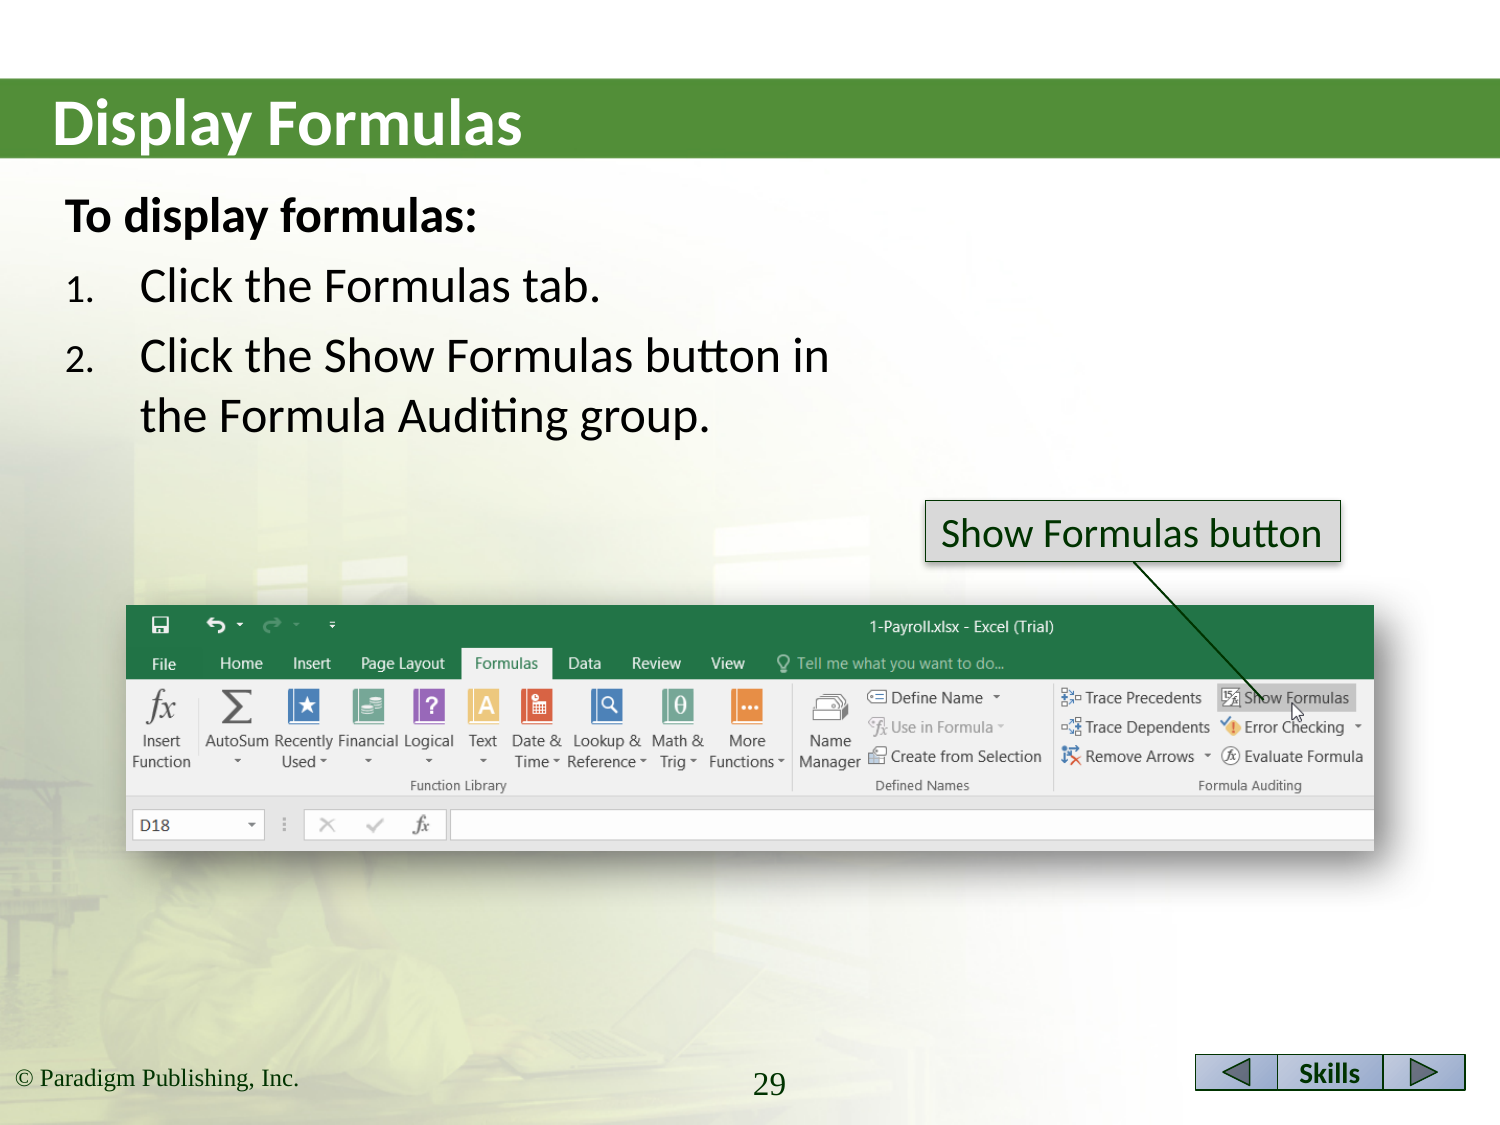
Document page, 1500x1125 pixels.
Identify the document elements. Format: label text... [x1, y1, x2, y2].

list To display formulas: Click the Formulas tab. Click the Show Formulas button in the Formula Auditing group. [50, 174, 855, 1050]
text_box Show Formulas button [925, 500, 1341, 562]
title Display Formulas [37, 71, 1463, 159]
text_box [1133, 562, 1264, 701]
picture [0, 0, 1500, 1125]
